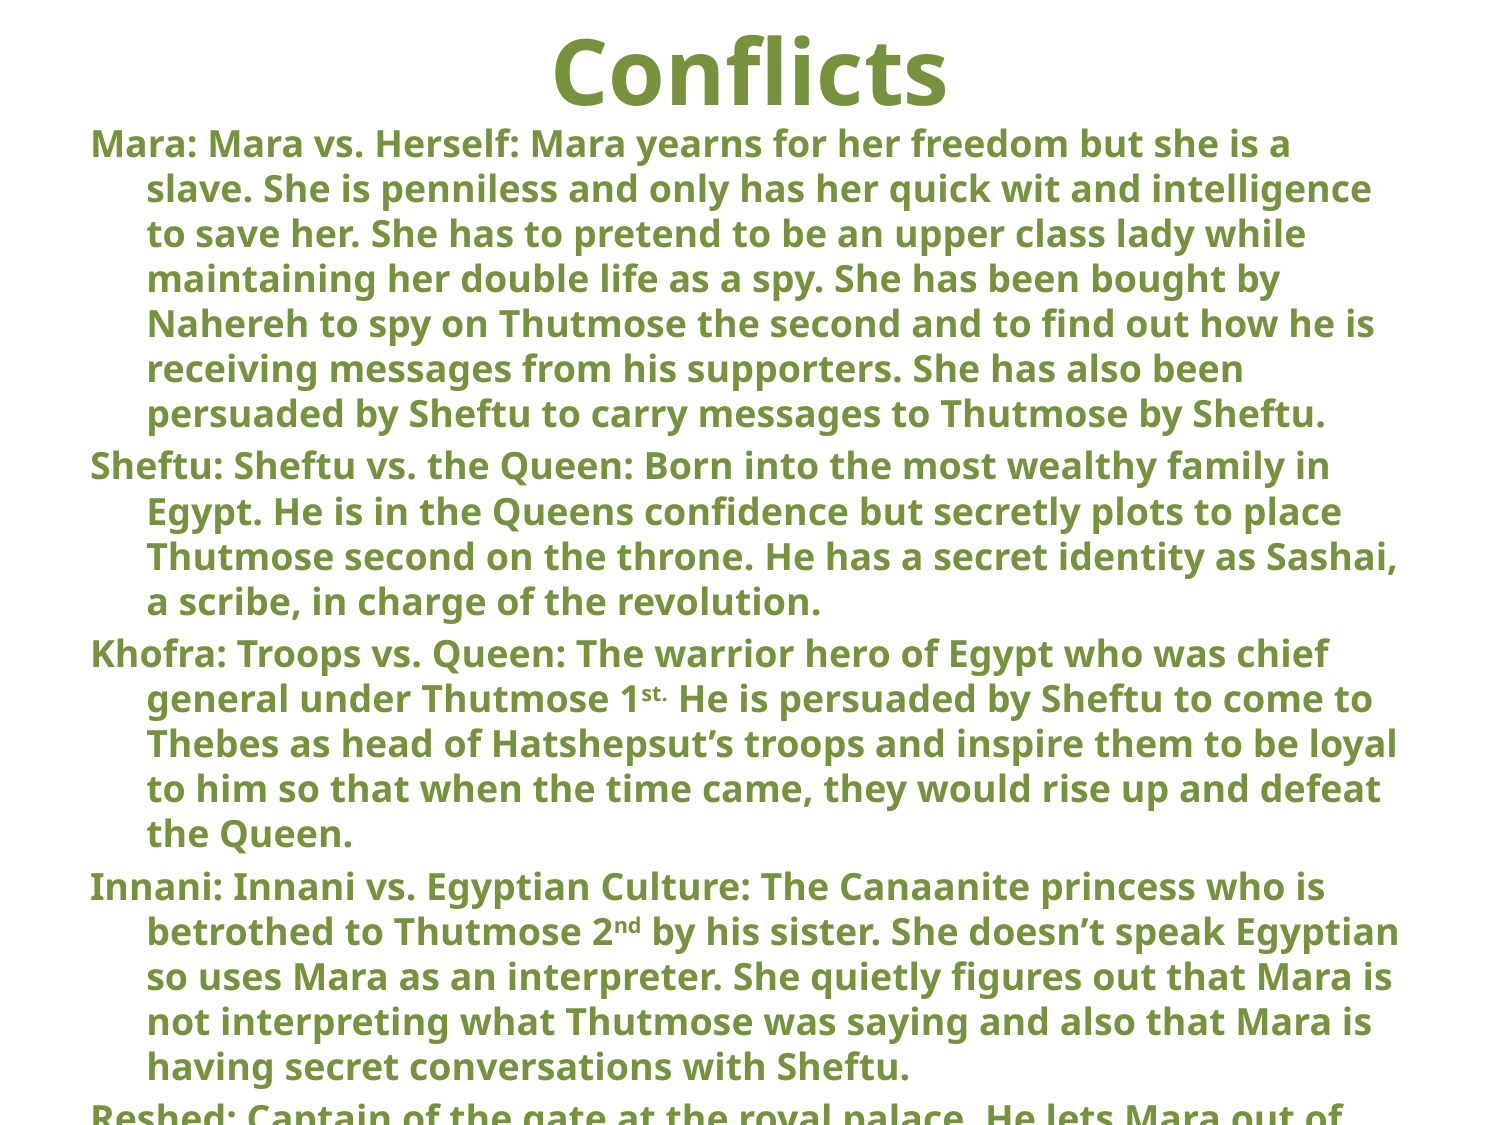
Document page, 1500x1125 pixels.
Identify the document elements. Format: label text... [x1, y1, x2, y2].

title Conflicts [75, 0, 1425, 112]
list Mara: Mara vs. Herself: Mara yearns for her freedom but she is a slave. She is penniless and only has her quick wit and intelligence to save her. She has to pretend to be an upper class lady while maintaining her double life as a spy. She has been bought by Nahereh to spy on Thutmose the second and to find out how he is receiving messages from his supporters. She has also been persuaded by Sheftu to carry messages to Thutmose by Sheftu. Sheftu: Sheftu vs. the Queen: Born into the most wealthy family in Egypt. He is in the Queens confidence but secretly plots to place Thutmose second on the throne. He has a secret identity as Sashai, a scribe, in charge of the revolution. Khofra: Troops vs. Queen: The warrior hero of Egypt who was chief general under Thutmose 1st. He is persuaded by Sheftu to come to Thebes as head of Hatshepsut’s troops and inspire them to be loyal to him so that when the time came, they would rise up and defeat the Queen. Innani: Innani vs. Egyptian Culture: The Canaanite princess who is betrothed to Thutmose 2nd by his sister. She doesn’t speak Egyptian so uses Mara as an interpreter. She quietly figures out that Mara is not interpreting what Thutmose was saying and also that Mara is having secret conversations with Sheftu. Reshed: Captain of the gate at the royal palace. He lets Mara out of the palace grounds thinking that she is visiting her sick brother and that Mara might have a relationship with him. The Falcon Inn: Where all the secret followers of the kings meet [75, 112, 1425, 1125]
